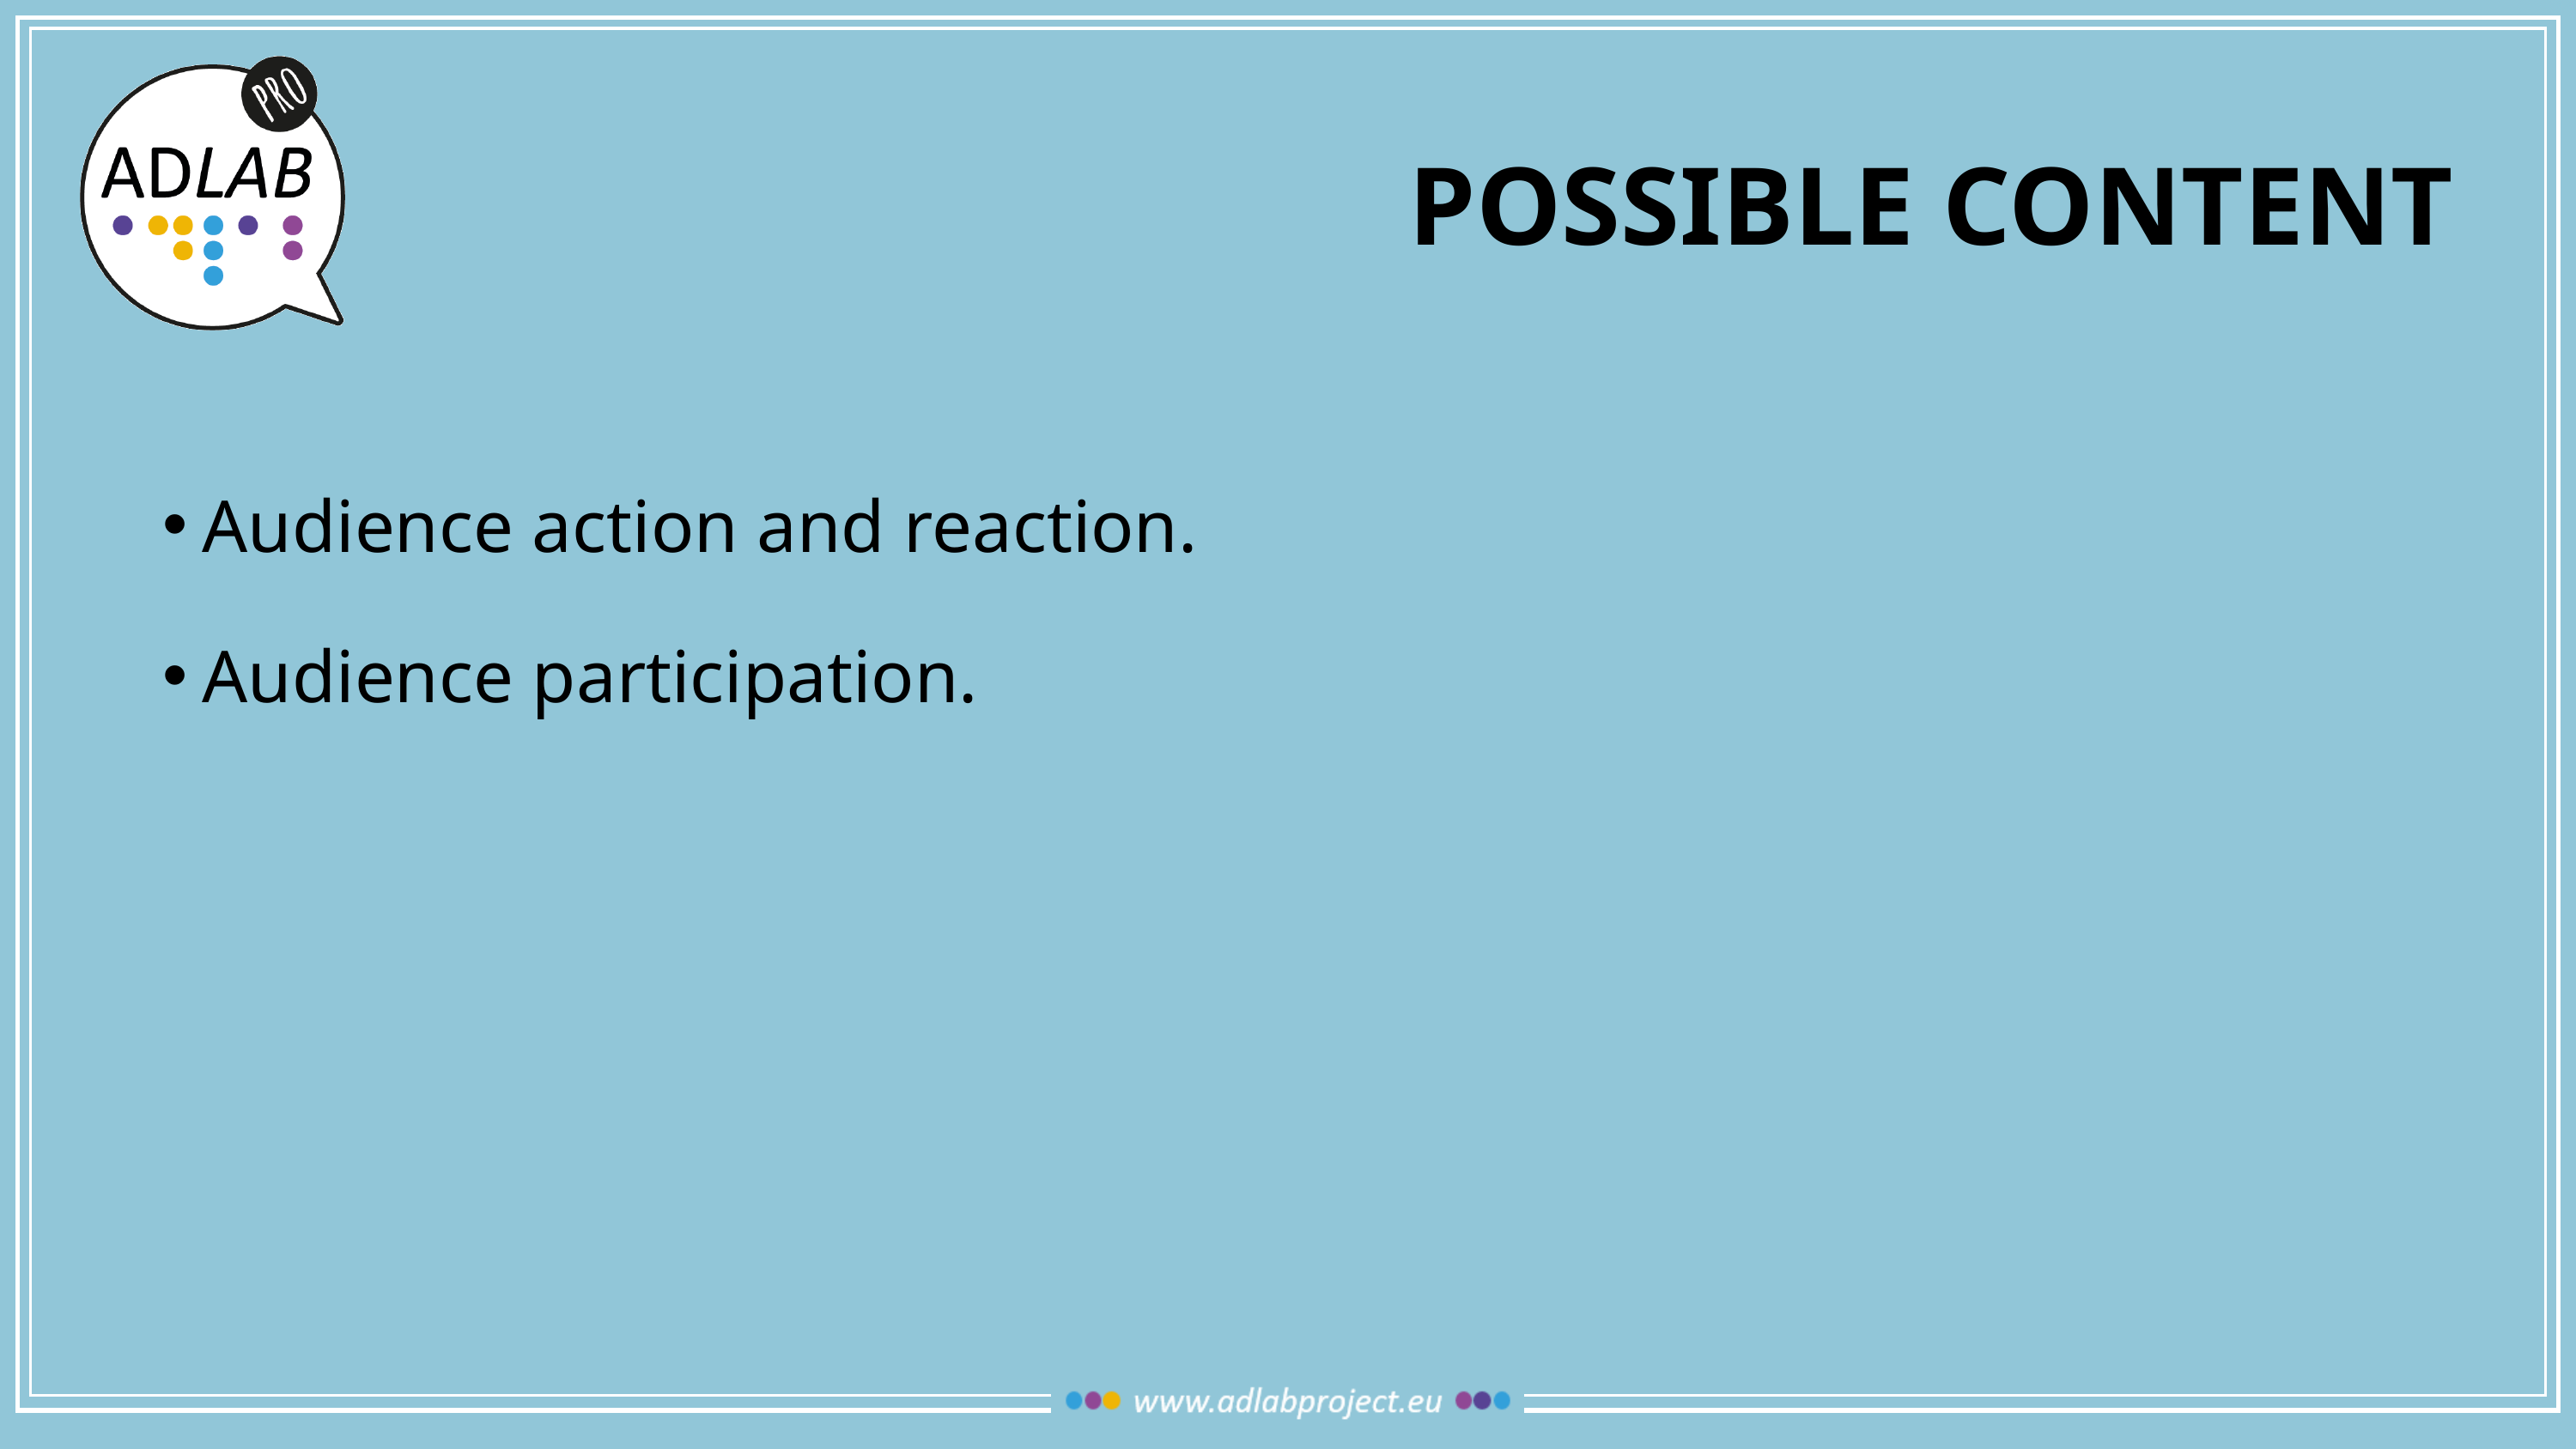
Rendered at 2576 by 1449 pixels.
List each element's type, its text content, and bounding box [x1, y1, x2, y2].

title Possible content [384, 70, 2467, 351]
list Audience action and reaction. Audience participation. [150, 431, 2467, 1087]
picture [72, 49, 353, 330]
picture [1051, 1378, 1524, 1429]
